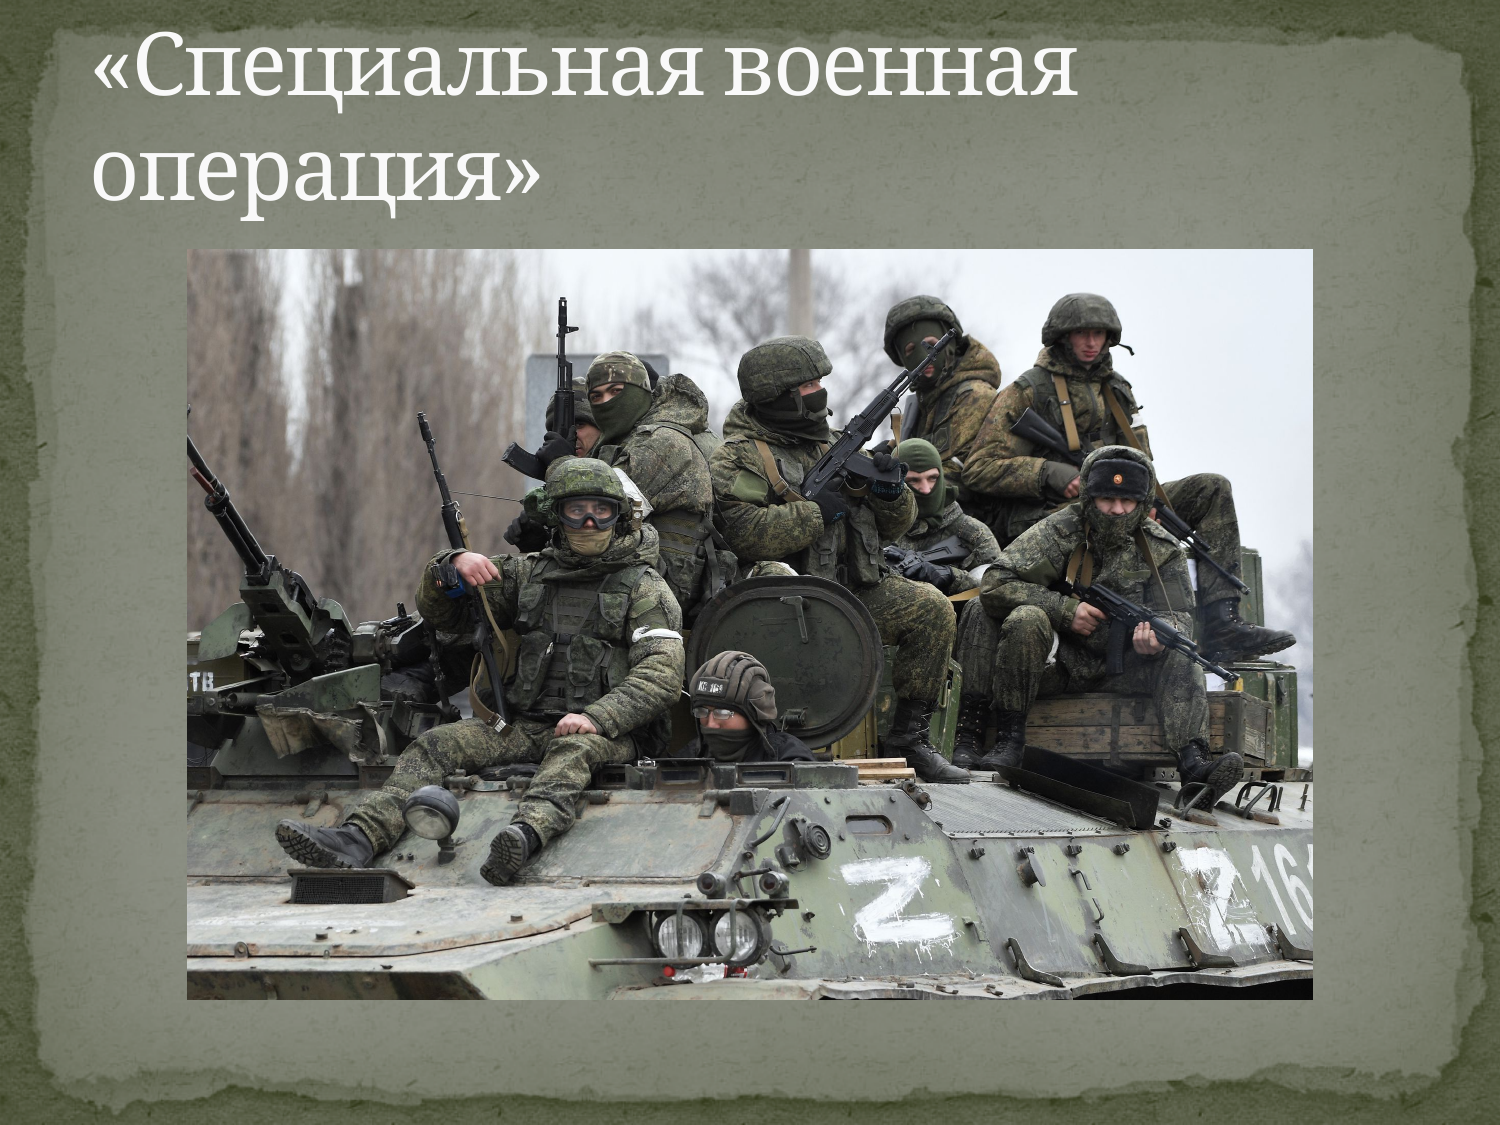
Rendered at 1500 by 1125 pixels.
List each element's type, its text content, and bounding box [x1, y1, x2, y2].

title «Специальная военная операция» [74, 24, 1425, 225]
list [190, 252, 1310, 998]
